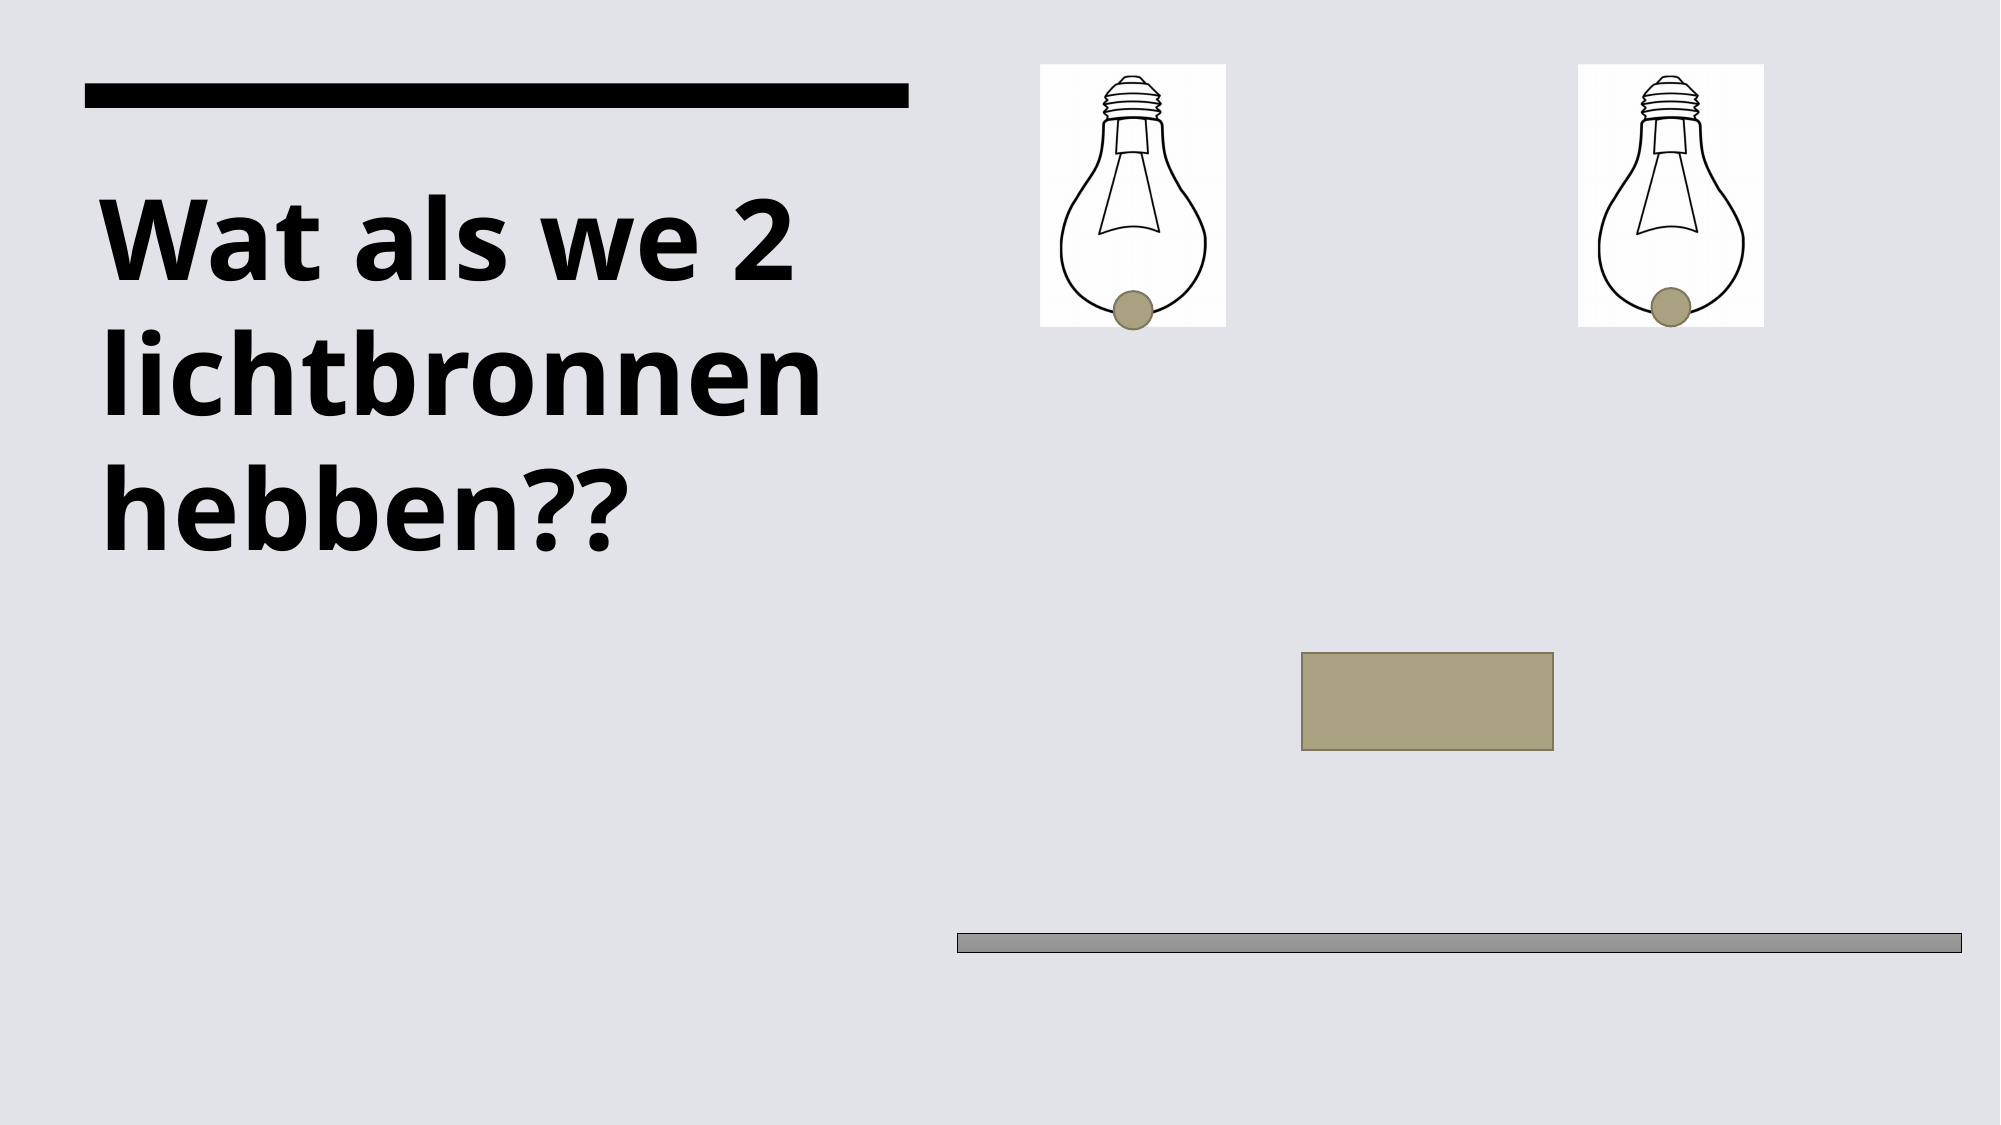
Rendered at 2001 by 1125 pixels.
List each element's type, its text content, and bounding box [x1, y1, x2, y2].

title Wat als we 2 lichtbronnen hebben?? [84, 160, 909, 960]
text_box [1301, 652, 1554, 751]
text_box [1121, 327, 1145, 331]
text_box [957, 933, 1962, 953]
picture [1578, 64, 1764, 327]
picture [1040, 64, 1226, 327]
